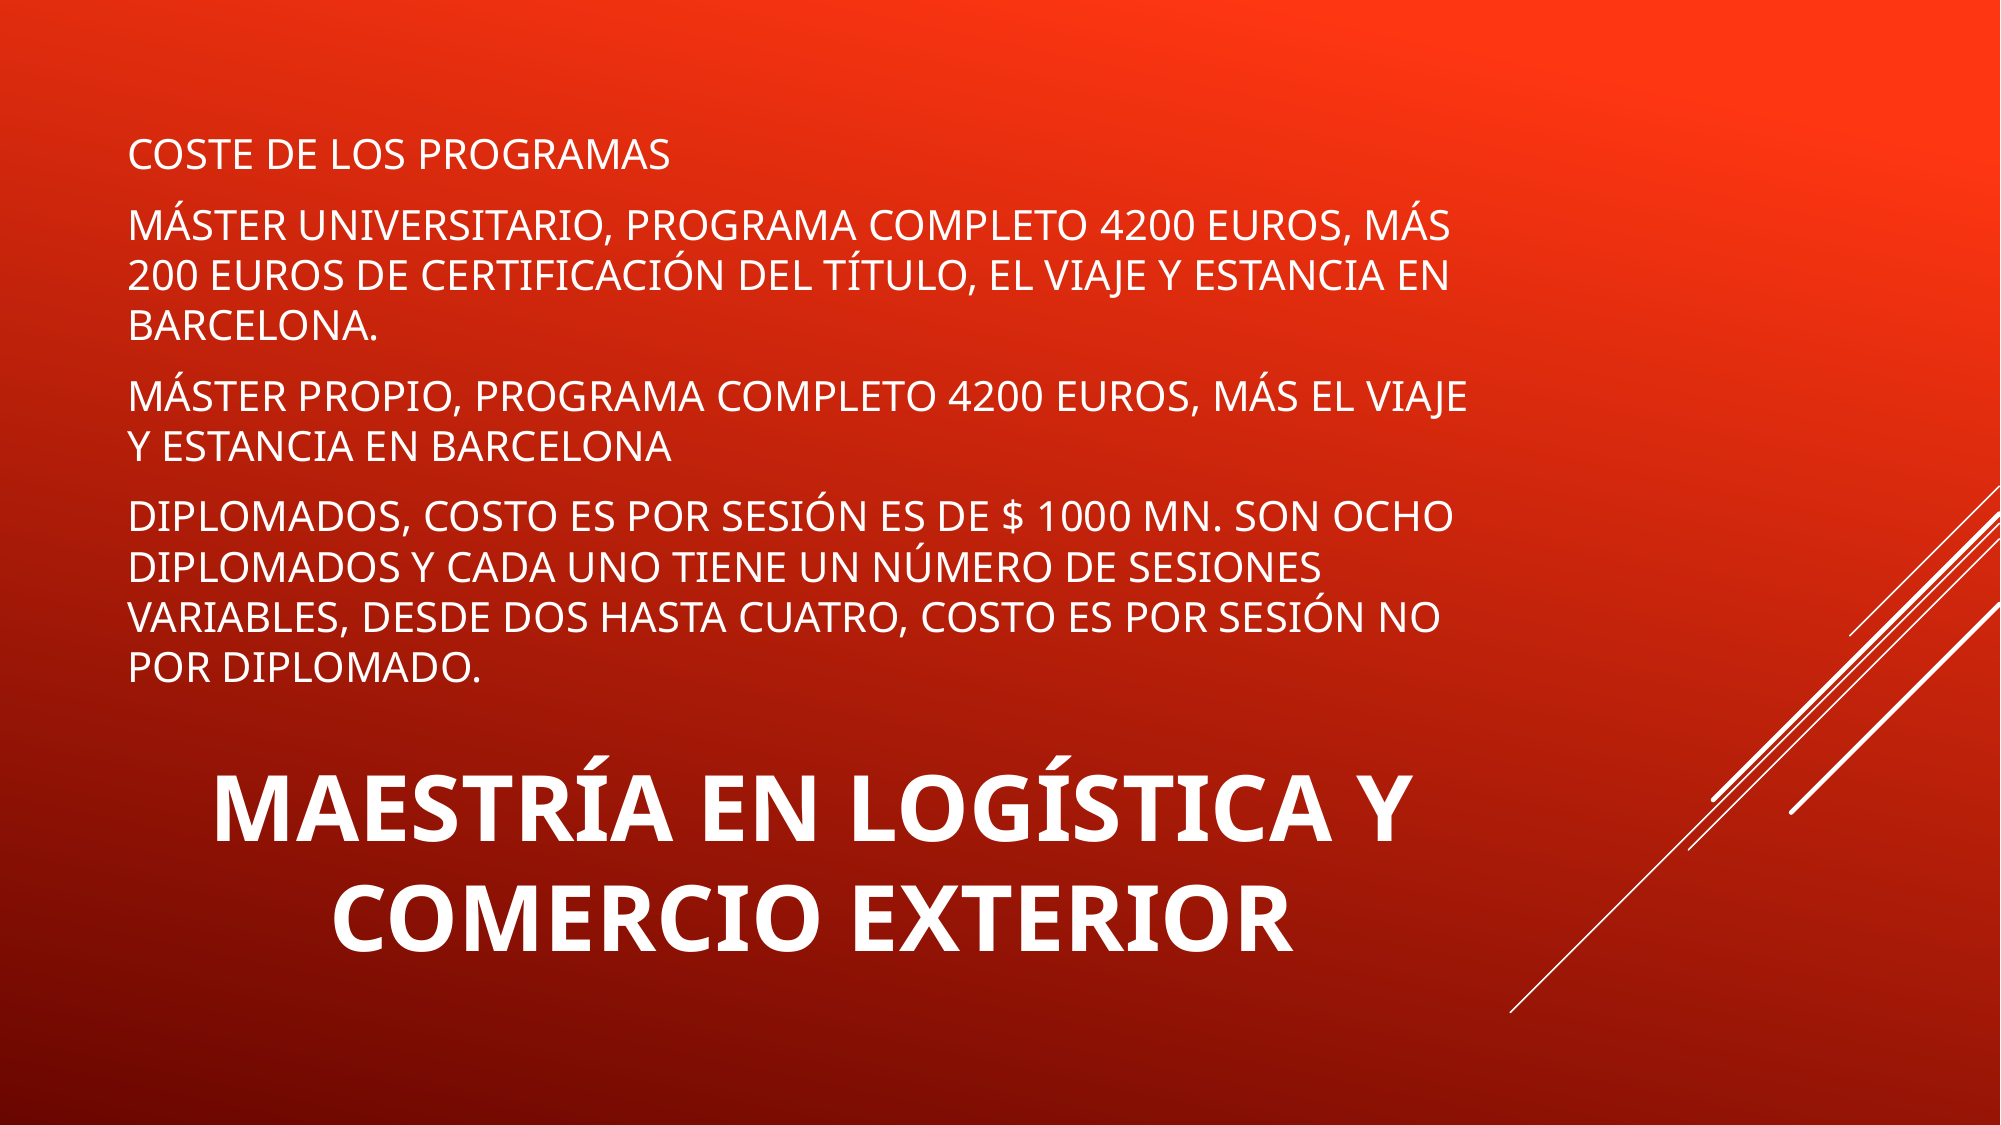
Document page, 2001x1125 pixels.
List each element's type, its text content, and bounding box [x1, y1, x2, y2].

title MAESTRÍA EN LOGÍSTICA Y COMERCIO EXTERIOR [112, 736, 1513, 984]
list COSTE DE LOS PROGRAMAS MÁSTER UNIVERSITARIO, PROGRAMA COMPLETO 4200 EUROS, MÁS 200 EUROS DE CERTIFICACIÓN DEL TÍTULO, EL VIAJE Y ESTANCIA EN BARCELONA. MÁSTER PROPIO, PROGRAMA COMPLETO 4200 EUROS, MÁS EL VIAJE Y ESTANCIA EN BARCELONA DIPLOMADOS, COSTO ES POR SESIÓN ES DE $ 1000 MN. SON OCHO DIPLOMADOS Y CADA UNO TIENE UN NÚMERO DE SESIONES VARIABLES, DESDE DOS HASTA CUATRO, COSTO ES POR SESIÓN NO POR DIPLOMADO. [112, 112, 1513, 706]
